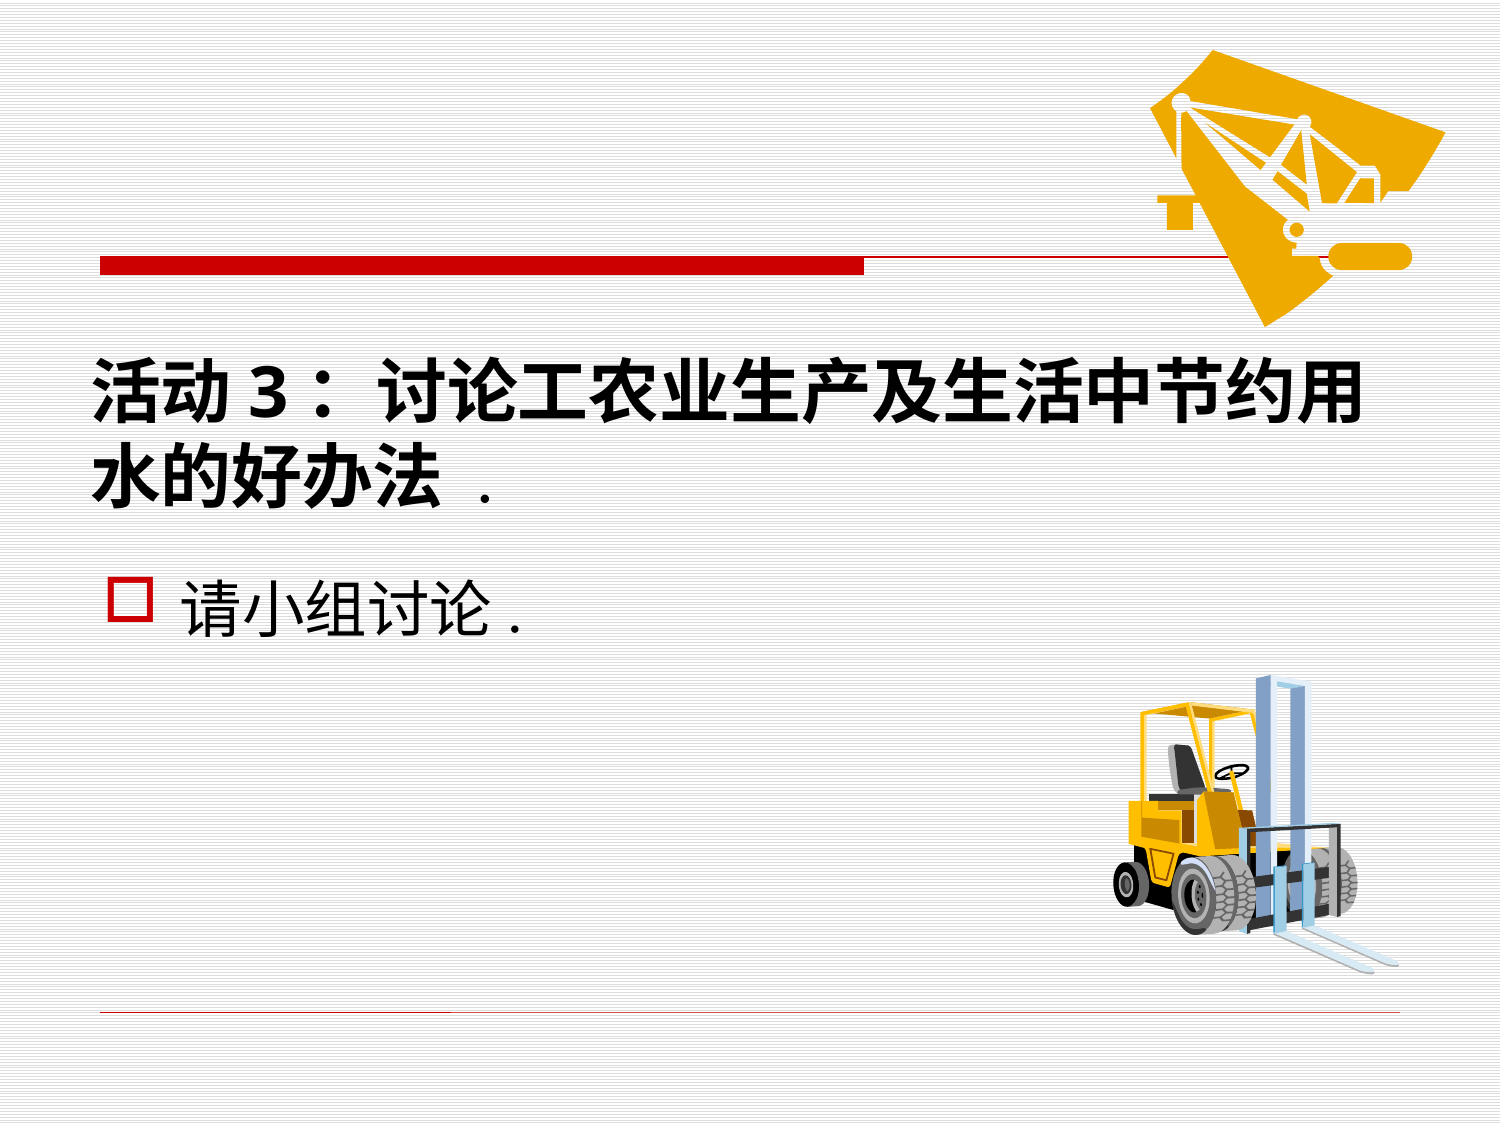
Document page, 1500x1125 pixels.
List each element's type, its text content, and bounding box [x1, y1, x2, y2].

picture [1112, 674, 1402, 975]
list 请小组讨论. [87, 562, 1400, 850]
picture [1149, 49, 1446, 328]
title 活动3：讨论工农业生产及生活中节约用水的好办法 . [75, 324, 1388, 525]
